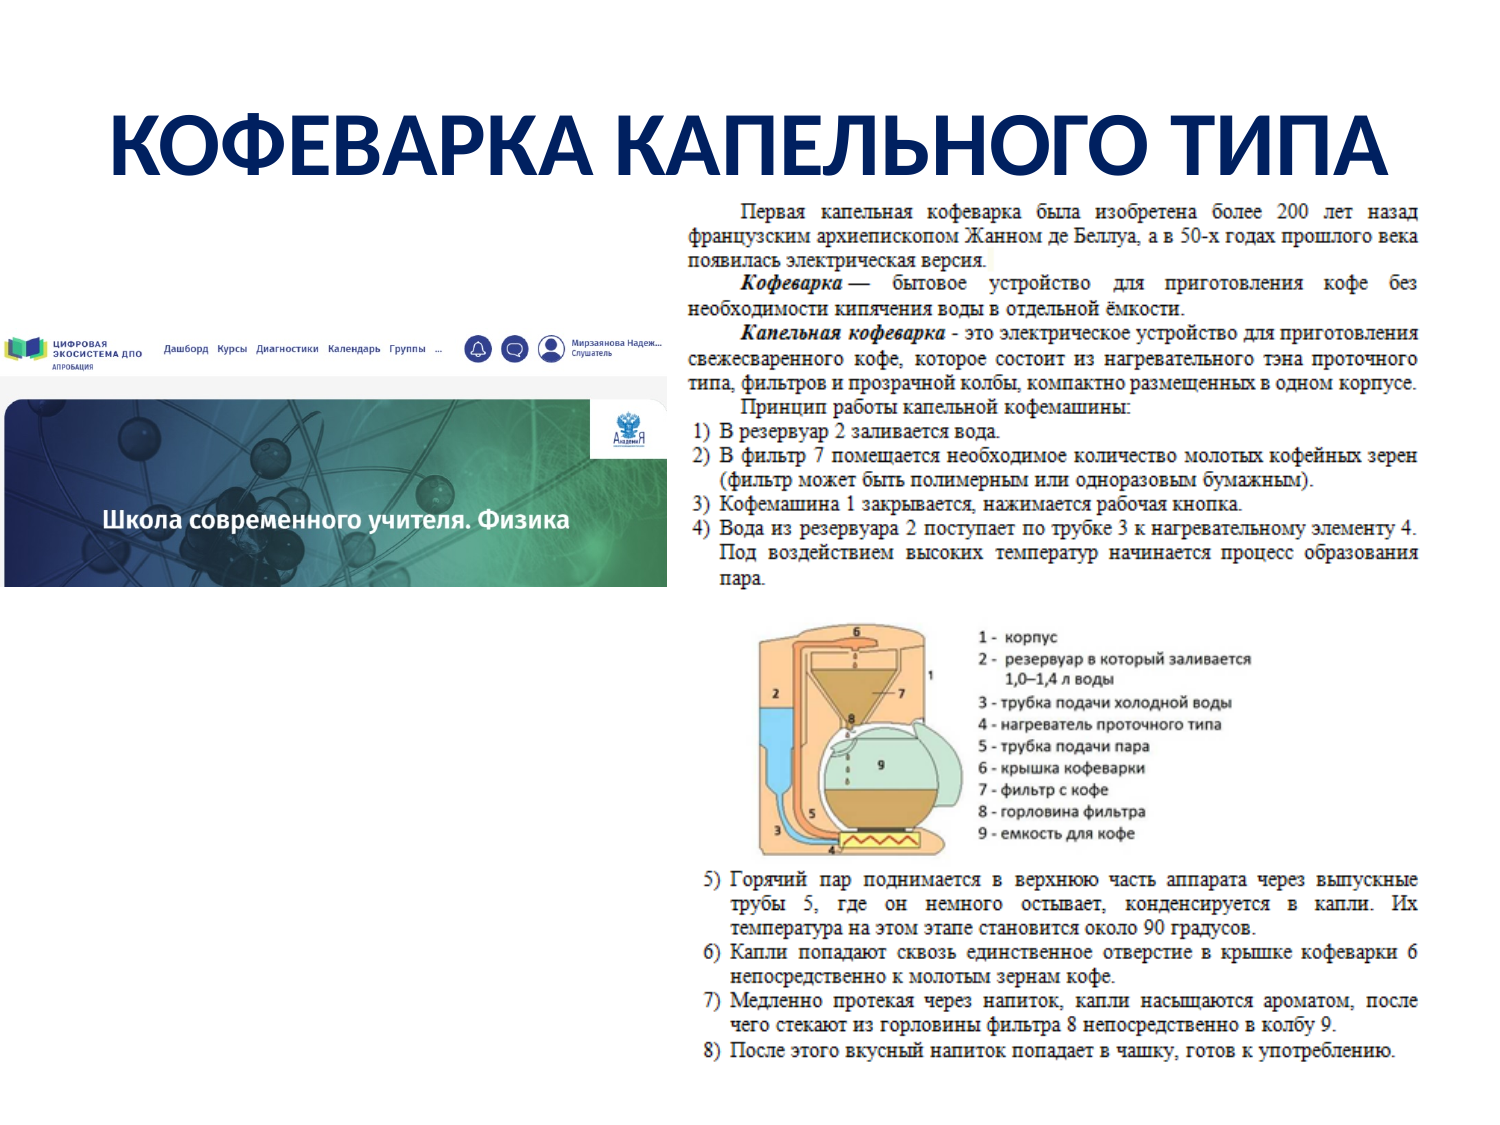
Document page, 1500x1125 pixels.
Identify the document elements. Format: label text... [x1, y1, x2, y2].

picture [0, 328, 666, 587]
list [666, 196, 1471, 1071]
title КОФЕВАРКА КАПЕЛЬНОГО ТИПА [75, 45, 1425, 233]
